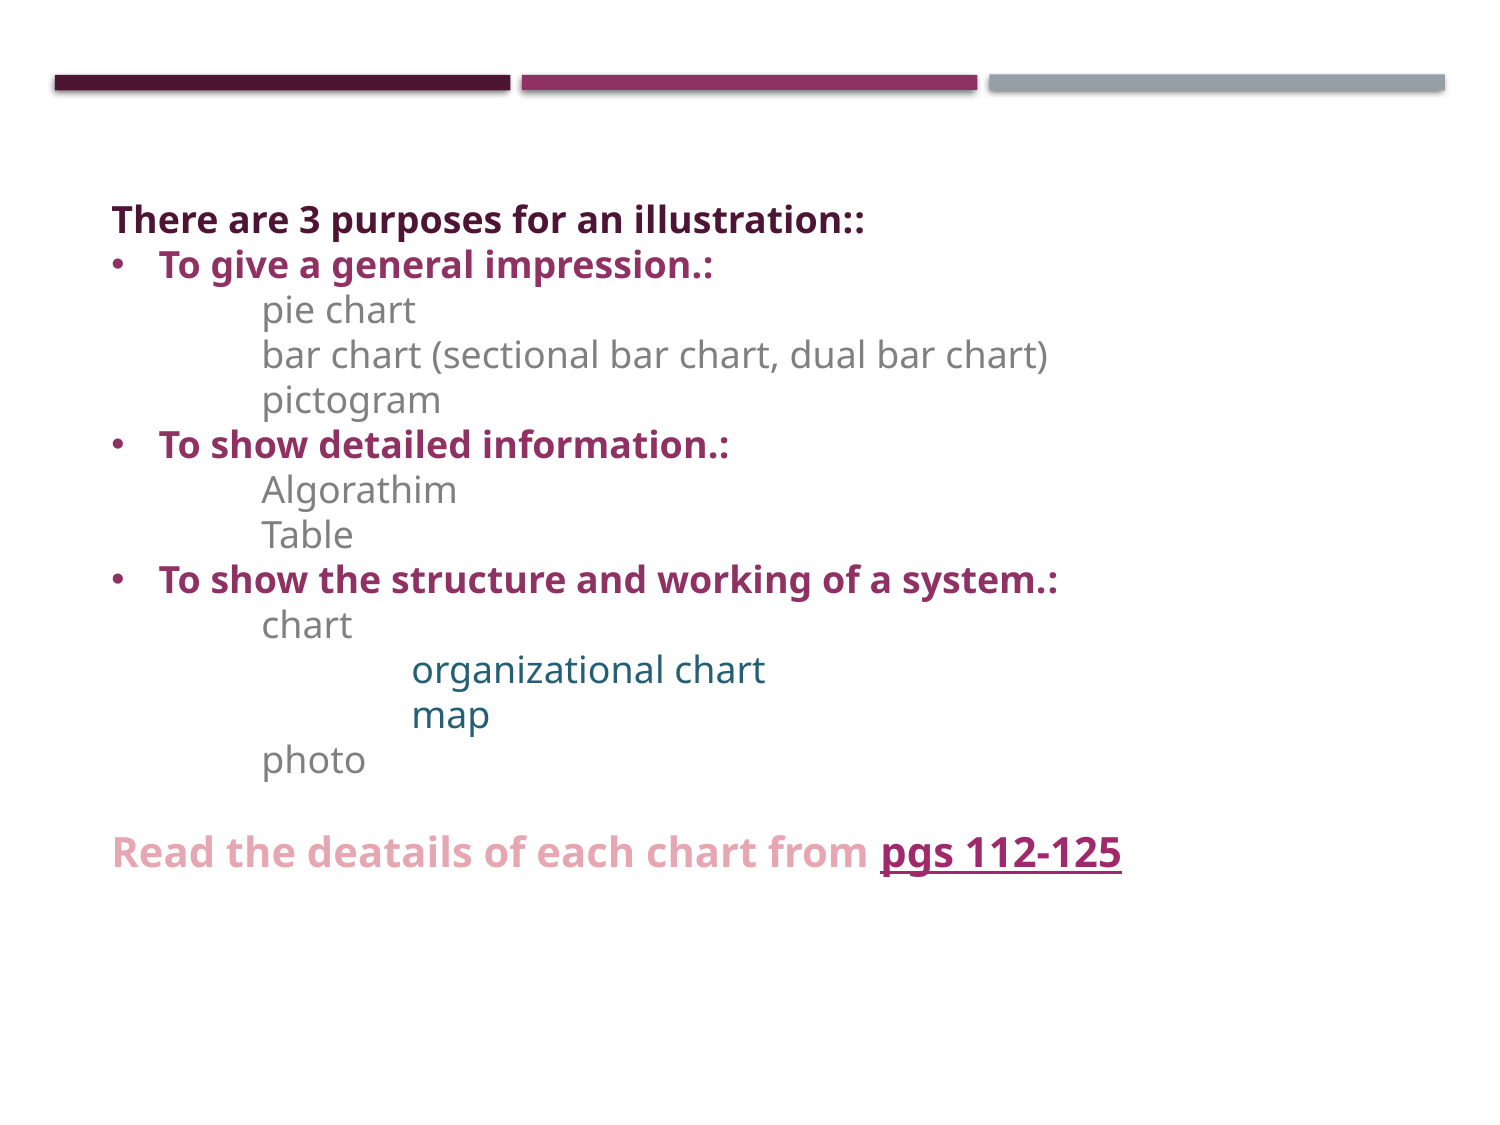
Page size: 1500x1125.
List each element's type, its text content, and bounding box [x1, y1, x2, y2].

text_box There are 3 purposes for an illustration:: To give a general impression.: pie chart bar chart (sectional bar chart, dual bar chart) pictogram To show detailed information.: Algorathim Table To show the structure and working of a system.: chart organizational chart map photo Read the deatails of each chart from pgs 112-125 [96, 188, 1332, 884]
